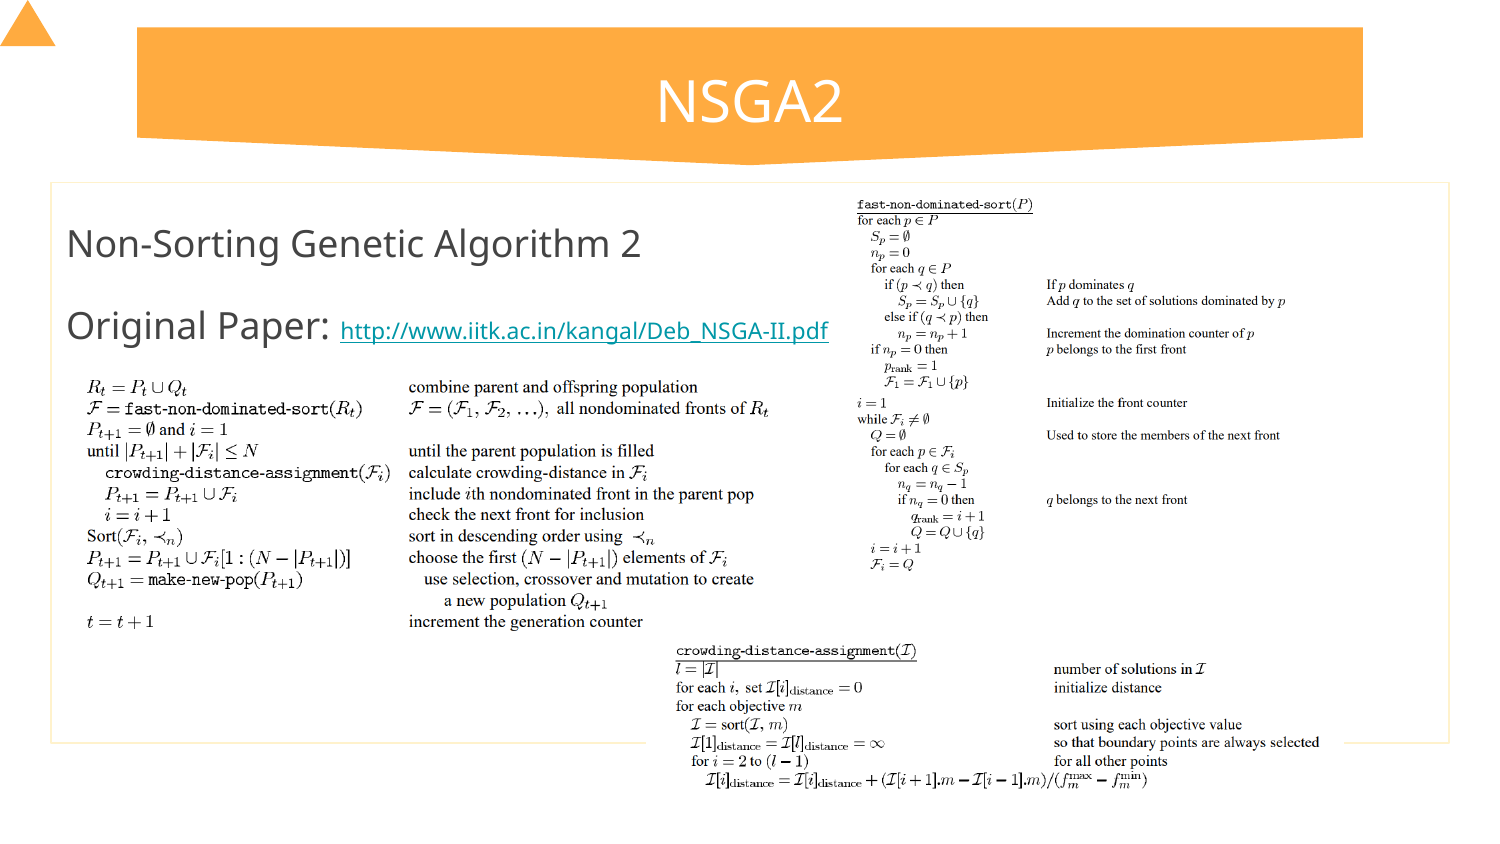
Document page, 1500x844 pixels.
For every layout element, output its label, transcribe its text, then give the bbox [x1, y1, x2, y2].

text_box [279, 144, 1221, 166]
picture [835, 193, 1322, 583]
text_box [137, 27, 1363, 49]
picture [62, 365, 1345, 821]
list Non-Sorting Genetic Algorithm 2 Original Paper: http://www.iitk.ac.in/kangal/Deb_NSGA-II.pdf [51, 182, 1449, 744]
title NSGA2 [51, 49, 1449, 144]
text_box [0, 0, 56, 47]
